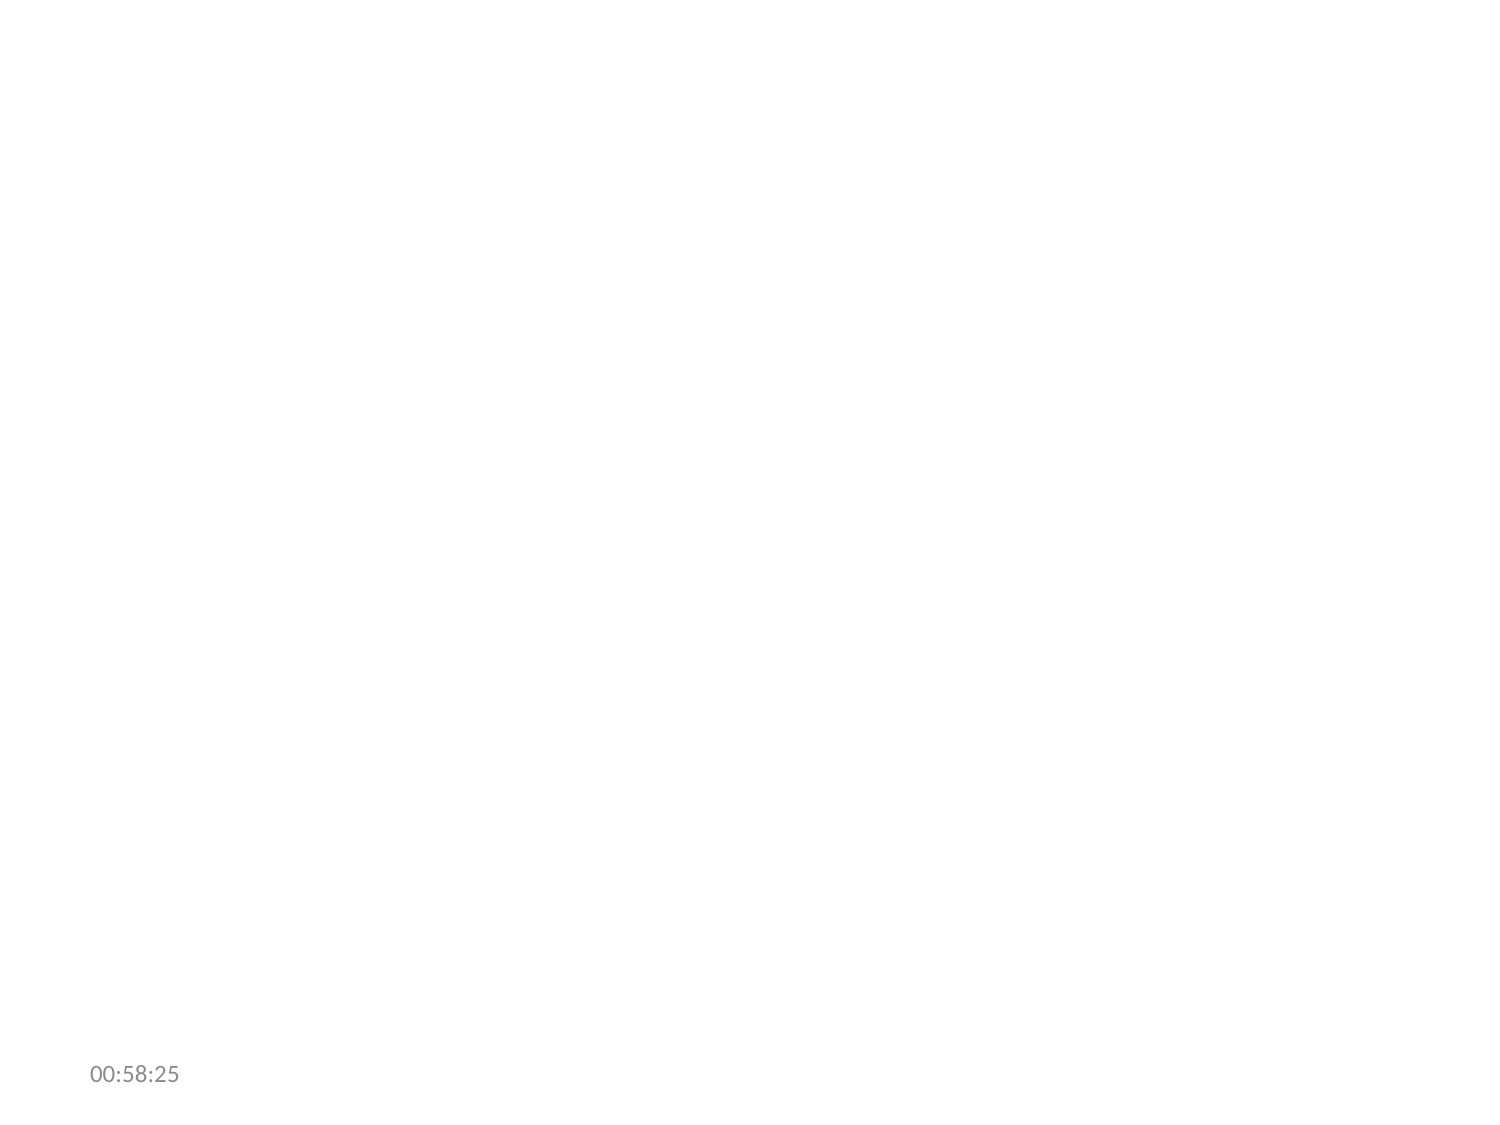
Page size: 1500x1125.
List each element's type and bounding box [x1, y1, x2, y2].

slide_number [75, 1042, 425, 1103]
